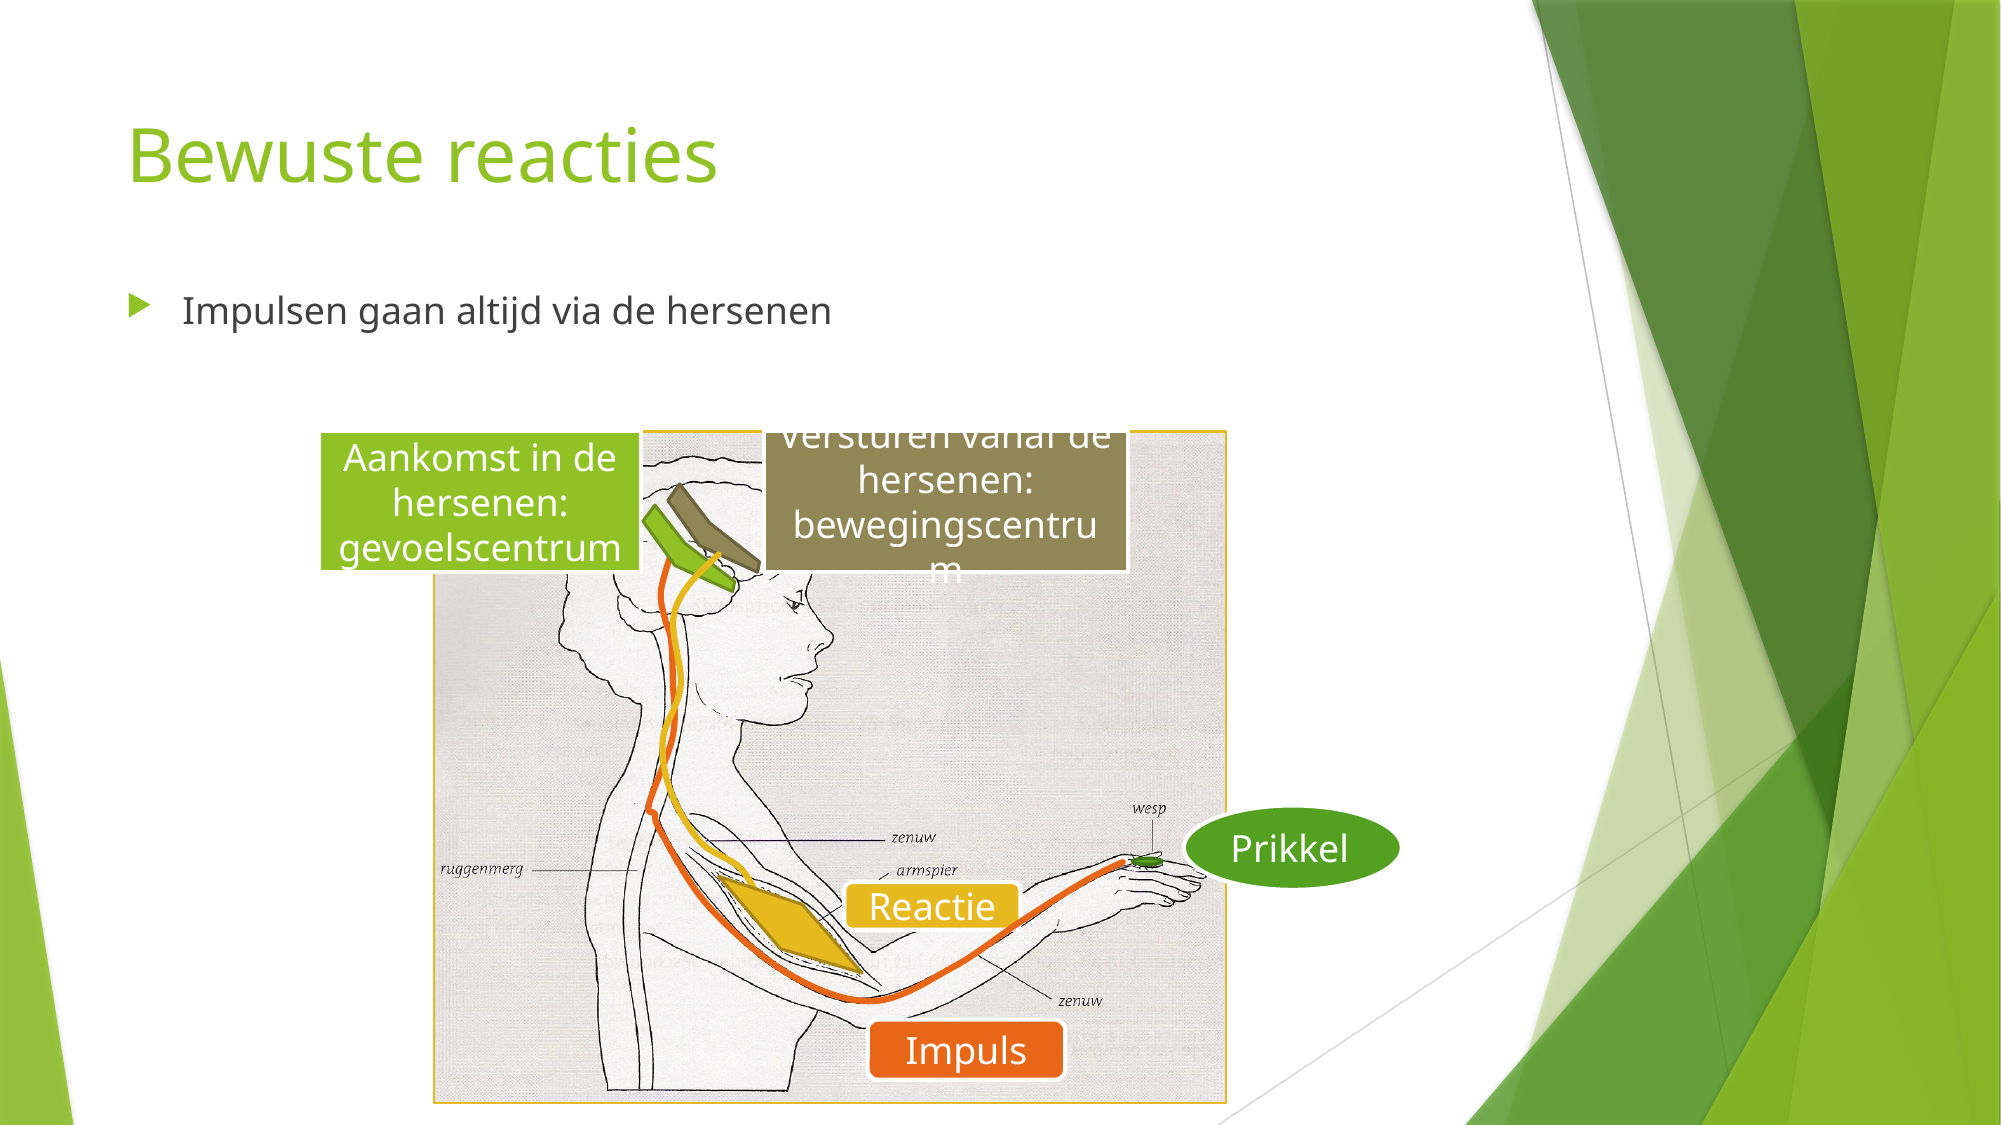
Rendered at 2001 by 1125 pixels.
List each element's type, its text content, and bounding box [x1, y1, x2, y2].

title Bewuste reacties [111, 99, 1522, 279]
list Impulsen gaan altijd via de hersenen [111, 279, 1522, 359]
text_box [318, 429, 1403, 1103]
